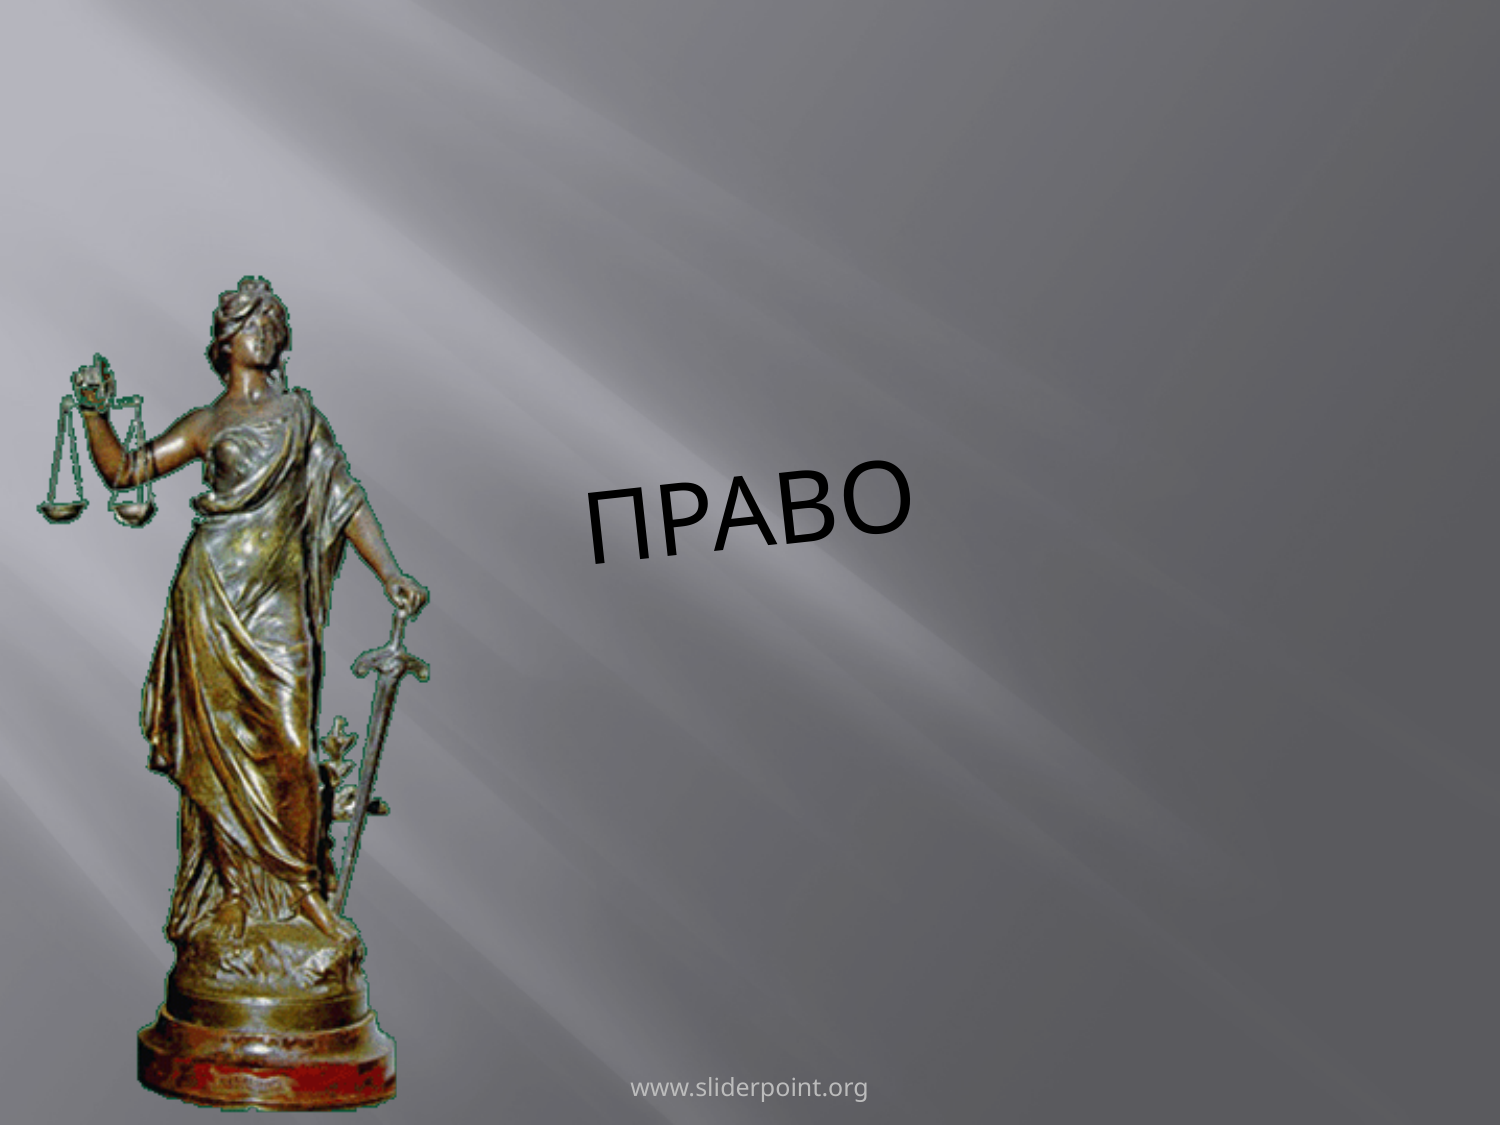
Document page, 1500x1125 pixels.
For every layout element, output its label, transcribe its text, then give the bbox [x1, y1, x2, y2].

footer www.sliderpoint.org [512, 1052, 988, 1113]
title Право [489, 314, 1440, 718]
picture [29, 268, 447, 1125]
